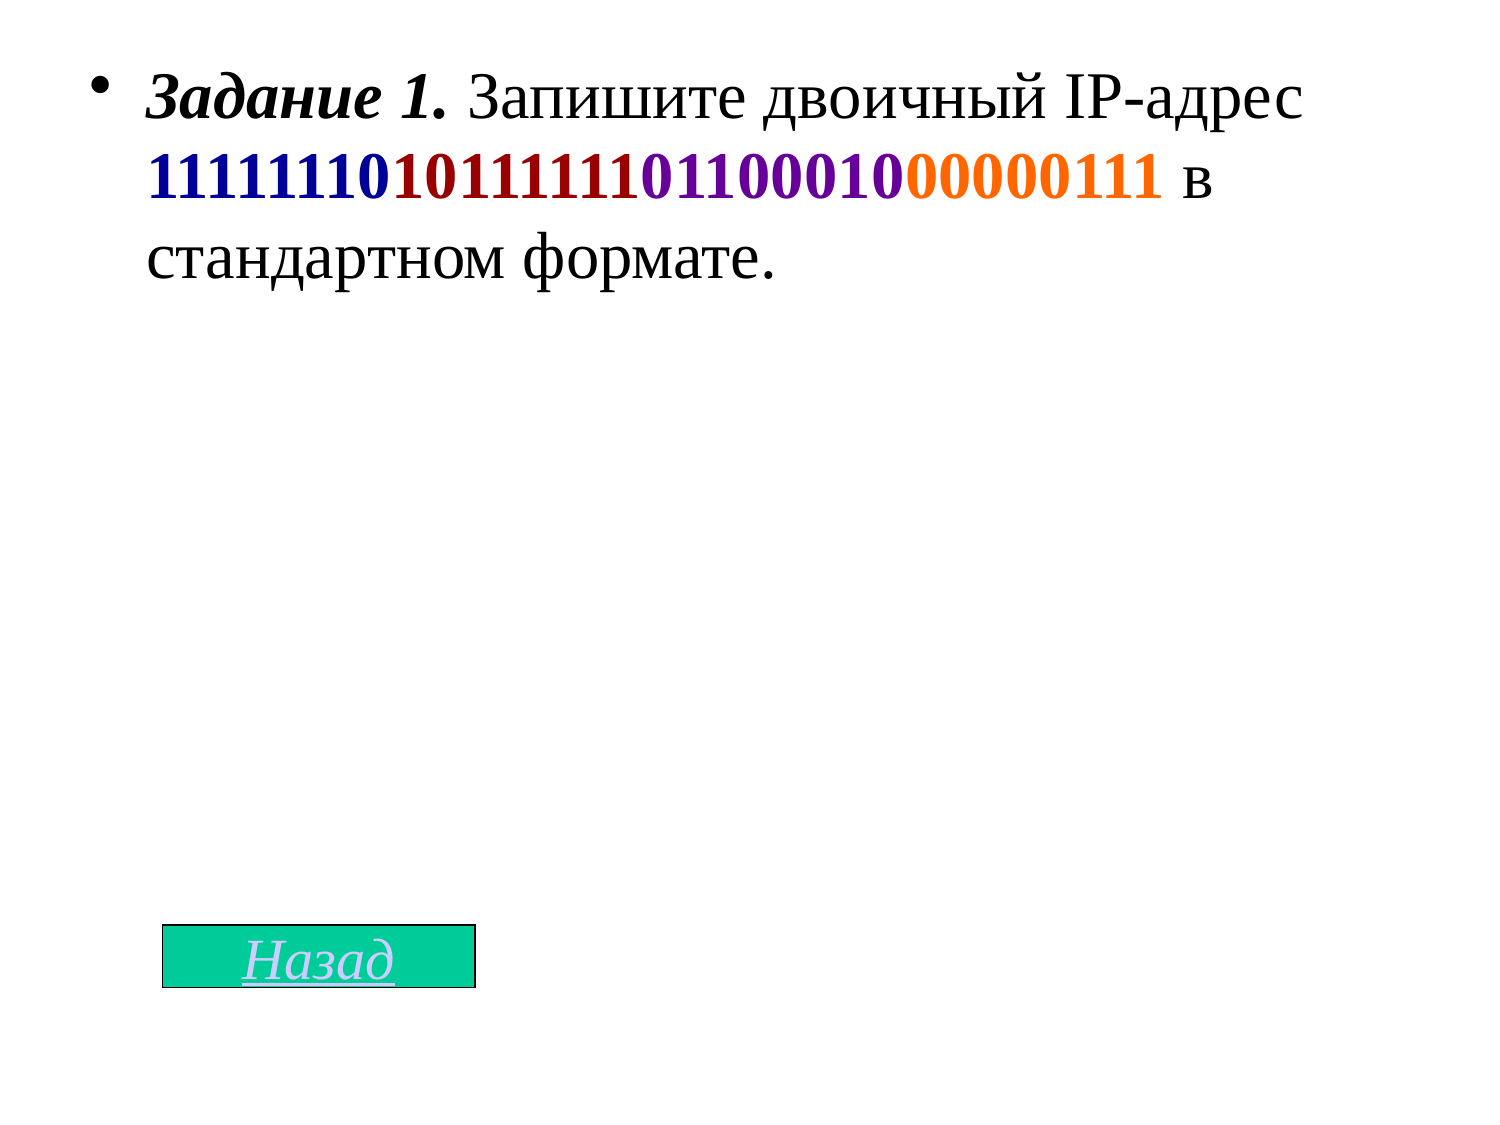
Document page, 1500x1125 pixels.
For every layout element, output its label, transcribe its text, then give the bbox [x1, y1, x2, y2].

list Задание 1. Запишите двоичный IP-адрес 11111110101111110110001000000111 в стандартном формате. [74, 44, 1425, 1001]
text_box Назад [162, 924, 475, 988]
